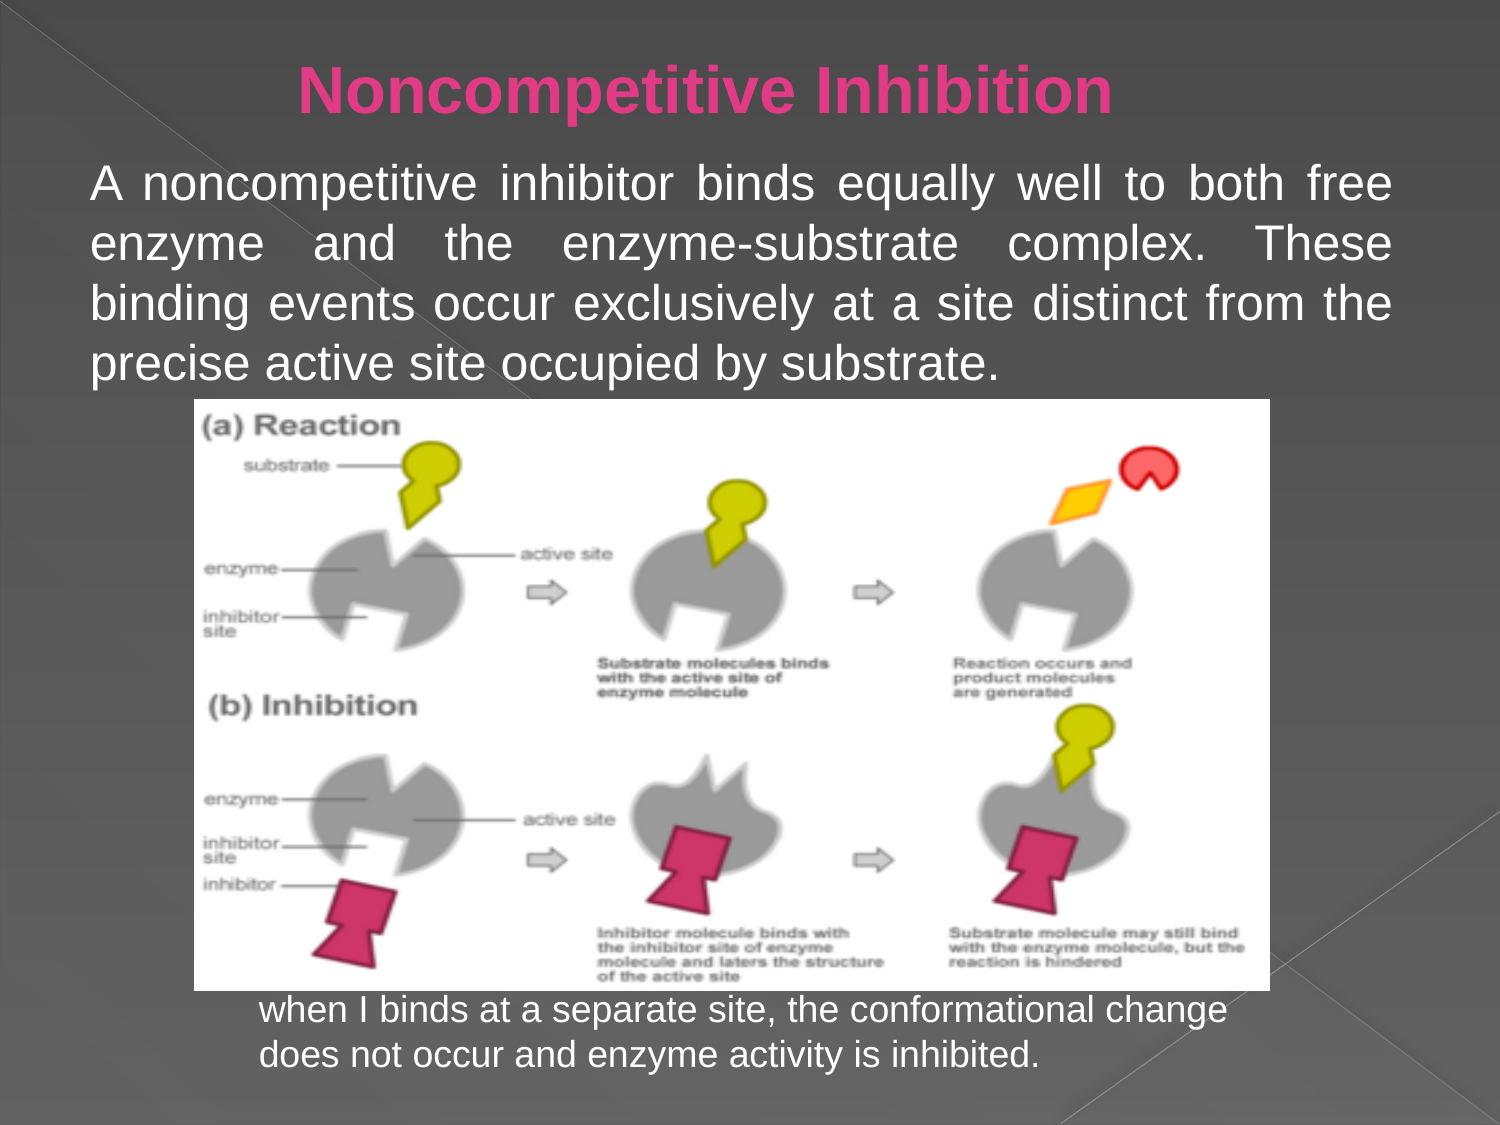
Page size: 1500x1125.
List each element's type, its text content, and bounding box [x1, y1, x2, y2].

text_box Noncompetitive Inhibition [250, 21, 1162, 133]
picture [194, 399, 1270, 991]
text_box A noncompetitive inhibitor binds equally well to both free enzyme and the enzyme-substrate complex. These binding events occur exclusively at a site distinct from the precise active site occupied by substrate. [74, 142, 1409, 398]
text_box when I binds at a separate site, the conformational change does not occur and enzyme activity is inhibited. [243, 991, 1245, 1083]
